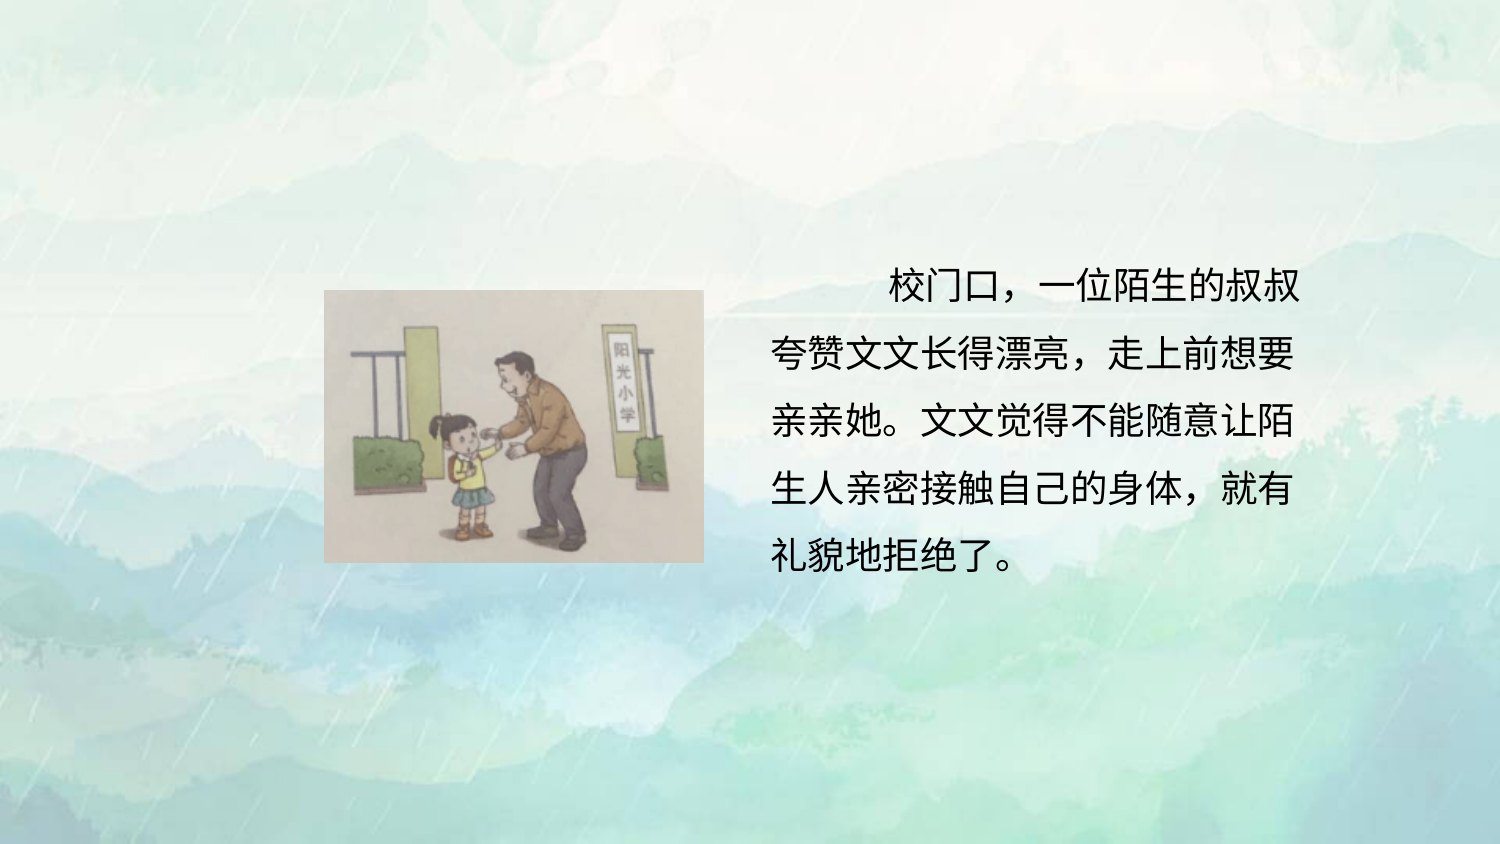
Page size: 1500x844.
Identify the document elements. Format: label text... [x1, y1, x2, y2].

picture [0, 0, 1500, 844]
text_box 校门口，一位陌生的叔叔夸赞文文长得漂亮，走上前想要亲亲她。文文觉得不能随意让陌生人亲密接触自己的身体，就有礼貌地拒绝了。 [758, 233, 1331, 651]
